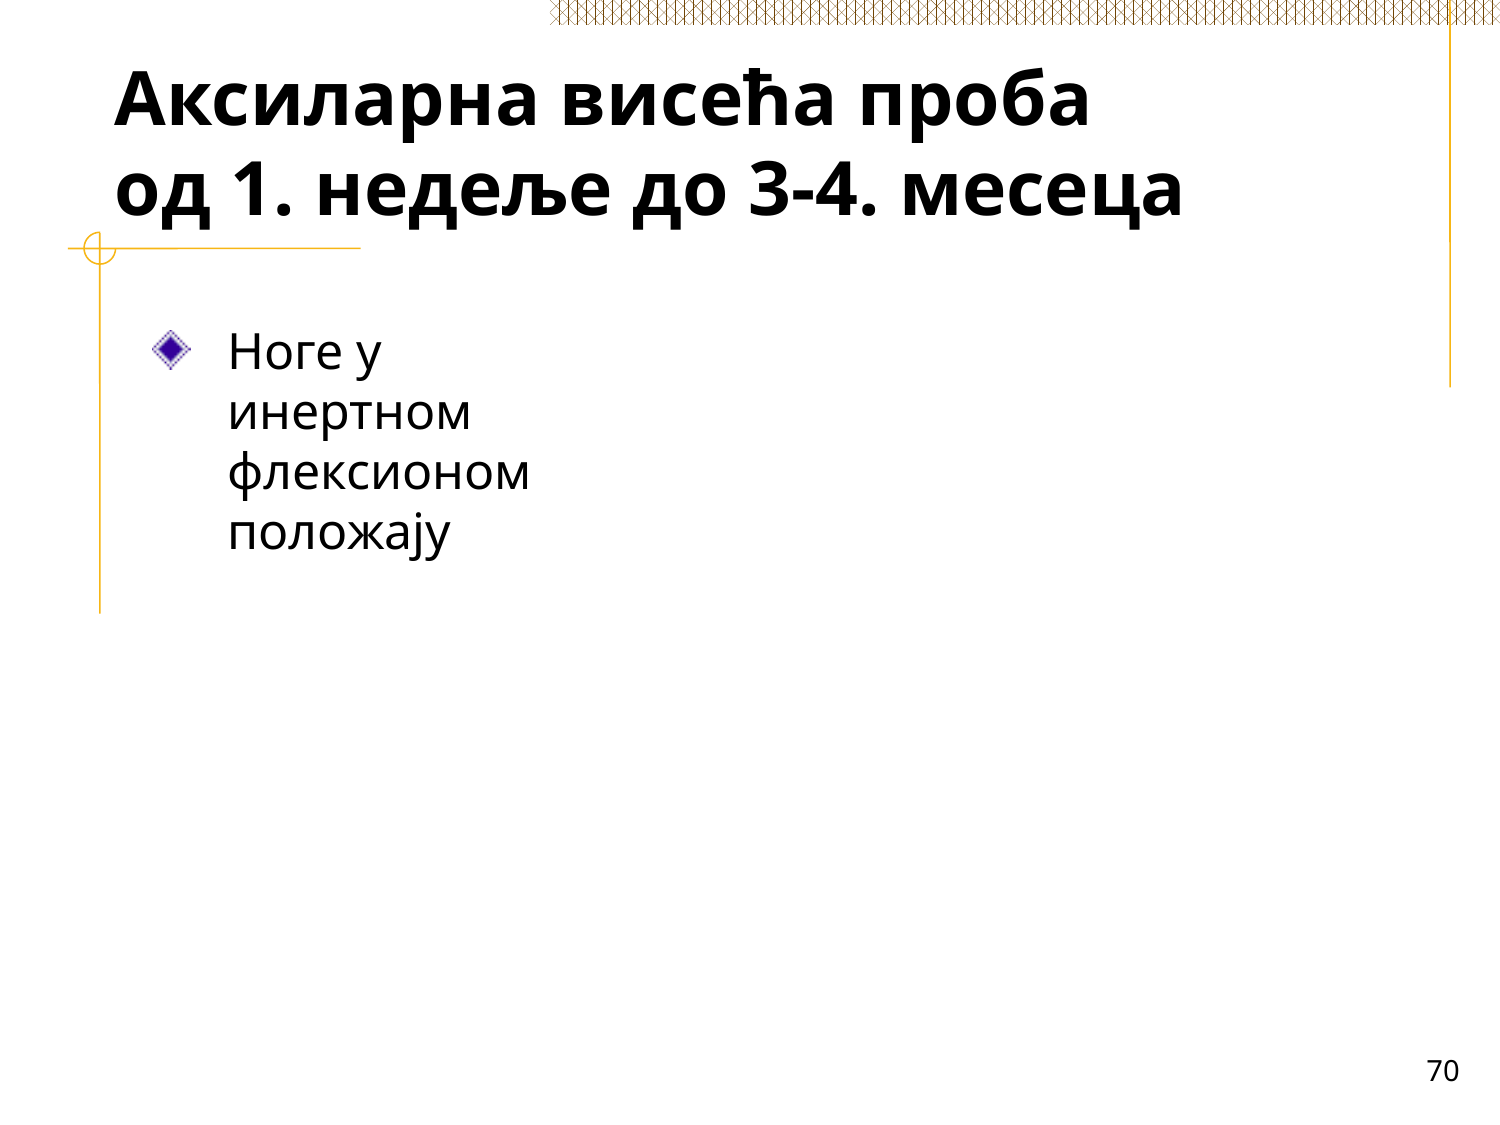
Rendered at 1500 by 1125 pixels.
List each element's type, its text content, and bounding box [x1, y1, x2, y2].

title Аксиларна висећа проба од 1. недеље до 3-4. месеца [99, 49, 1376, 238]
slide_number 70 [1162, 1025, 1475, 1100]
list Ноге у инертном флексионом положају [137, 312, 613, 988]
picture [152, 330, 191, 370]
